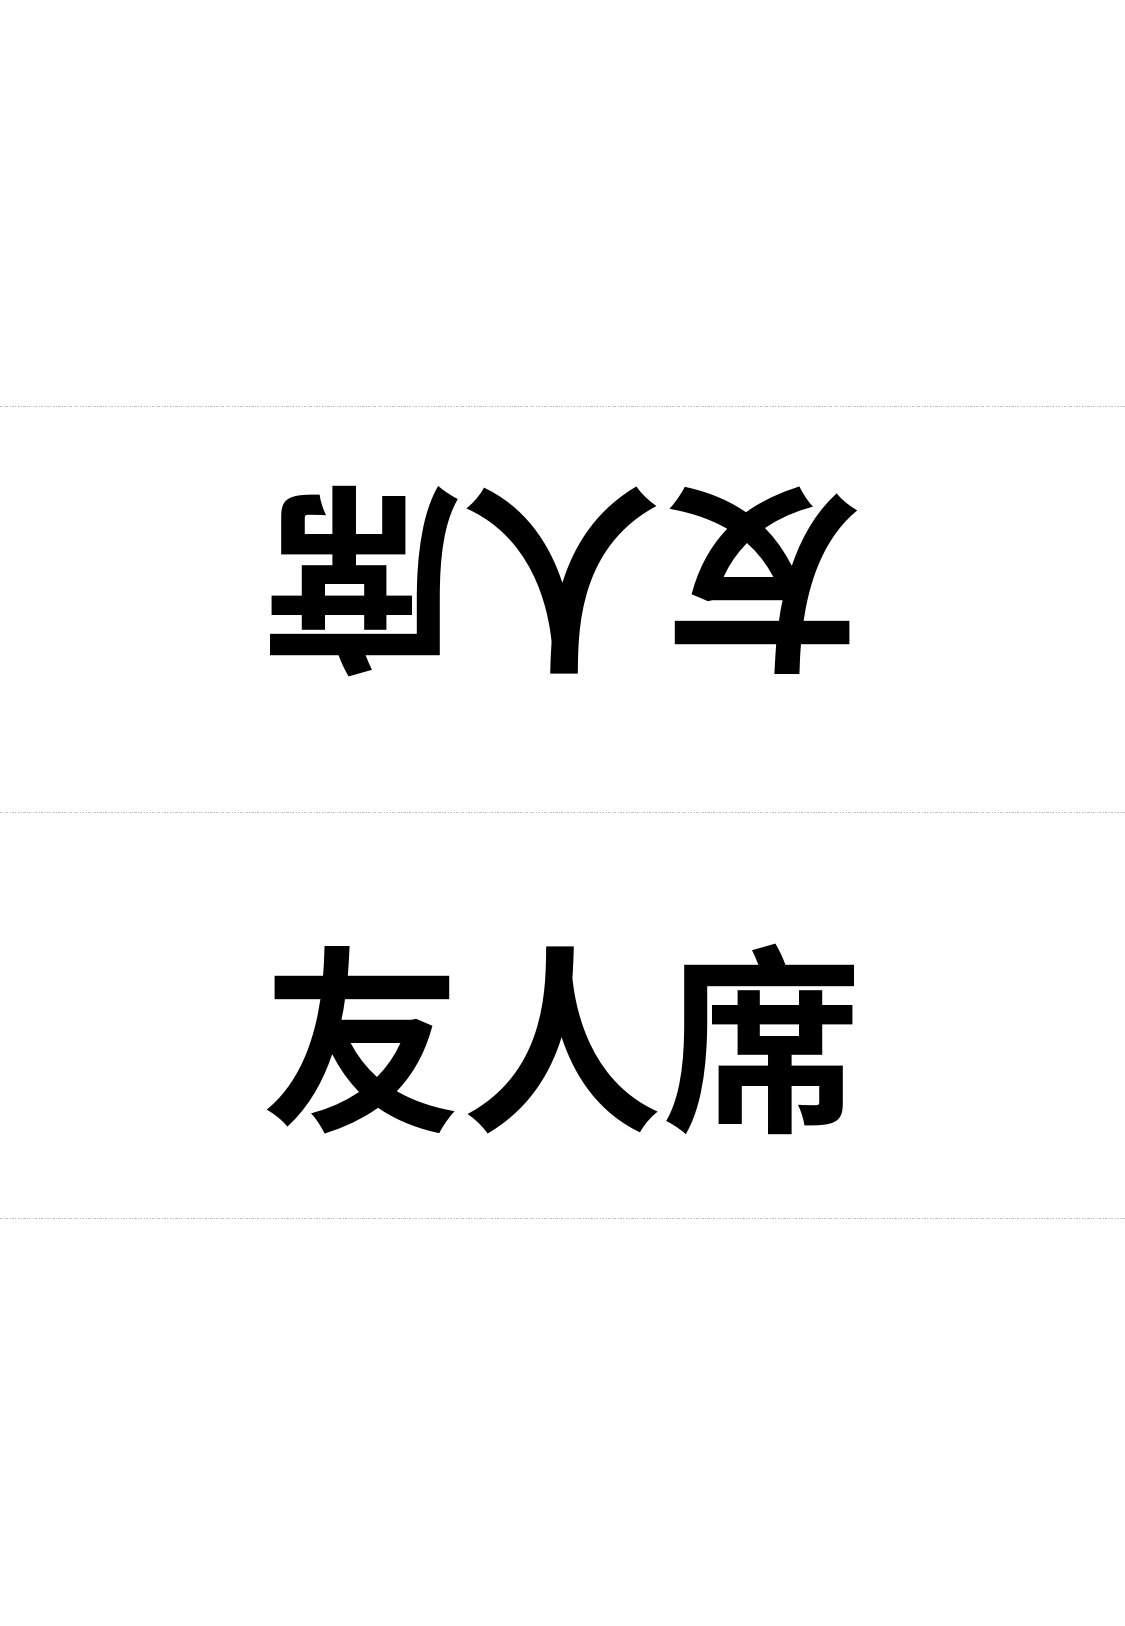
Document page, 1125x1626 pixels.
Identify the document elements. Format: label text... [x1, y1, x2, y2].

text_box 友人席 [247, 456, 878, 712]
text_box 友人席 [247, 909, 878, 1164]
